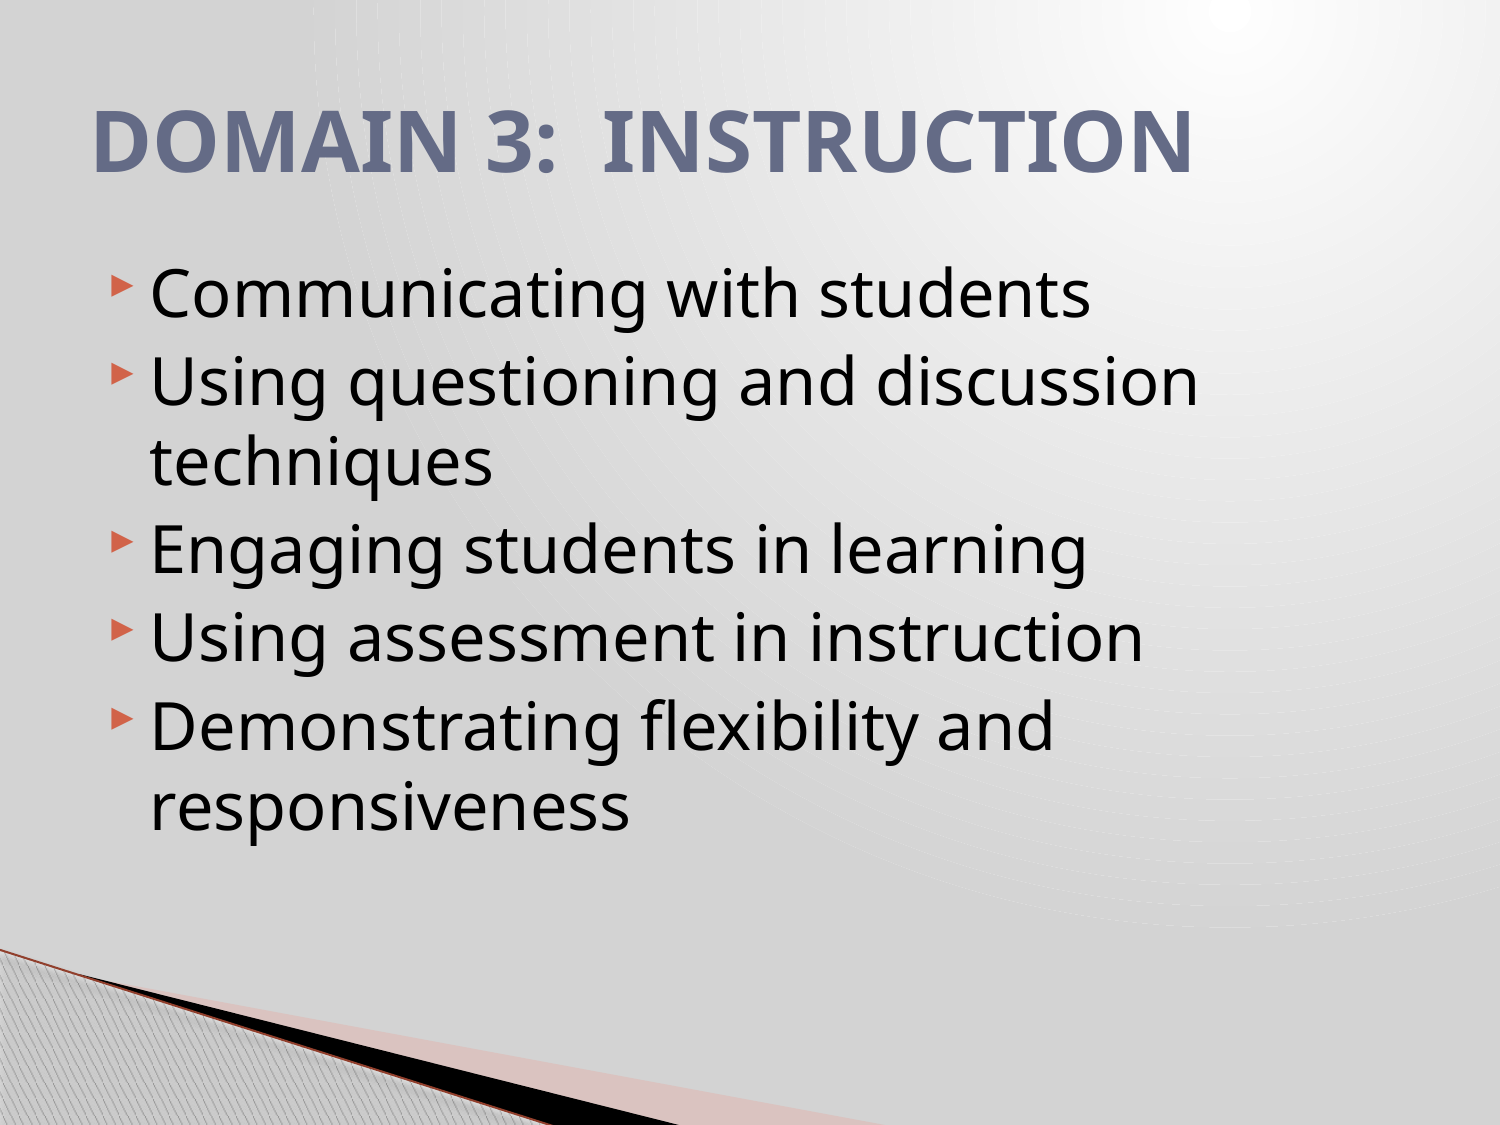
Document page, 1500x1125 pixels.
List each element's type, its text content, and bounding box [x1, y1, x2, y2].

title DOMAIN 3: INSTRUCTION [75, 45, 1425, 233]
list Communicating with students Using questioning and discussion techniques Engaging students in learning Using assessment in instruction Demonstrating flexibility and responsiveness [75, 243, 1425, 986]
